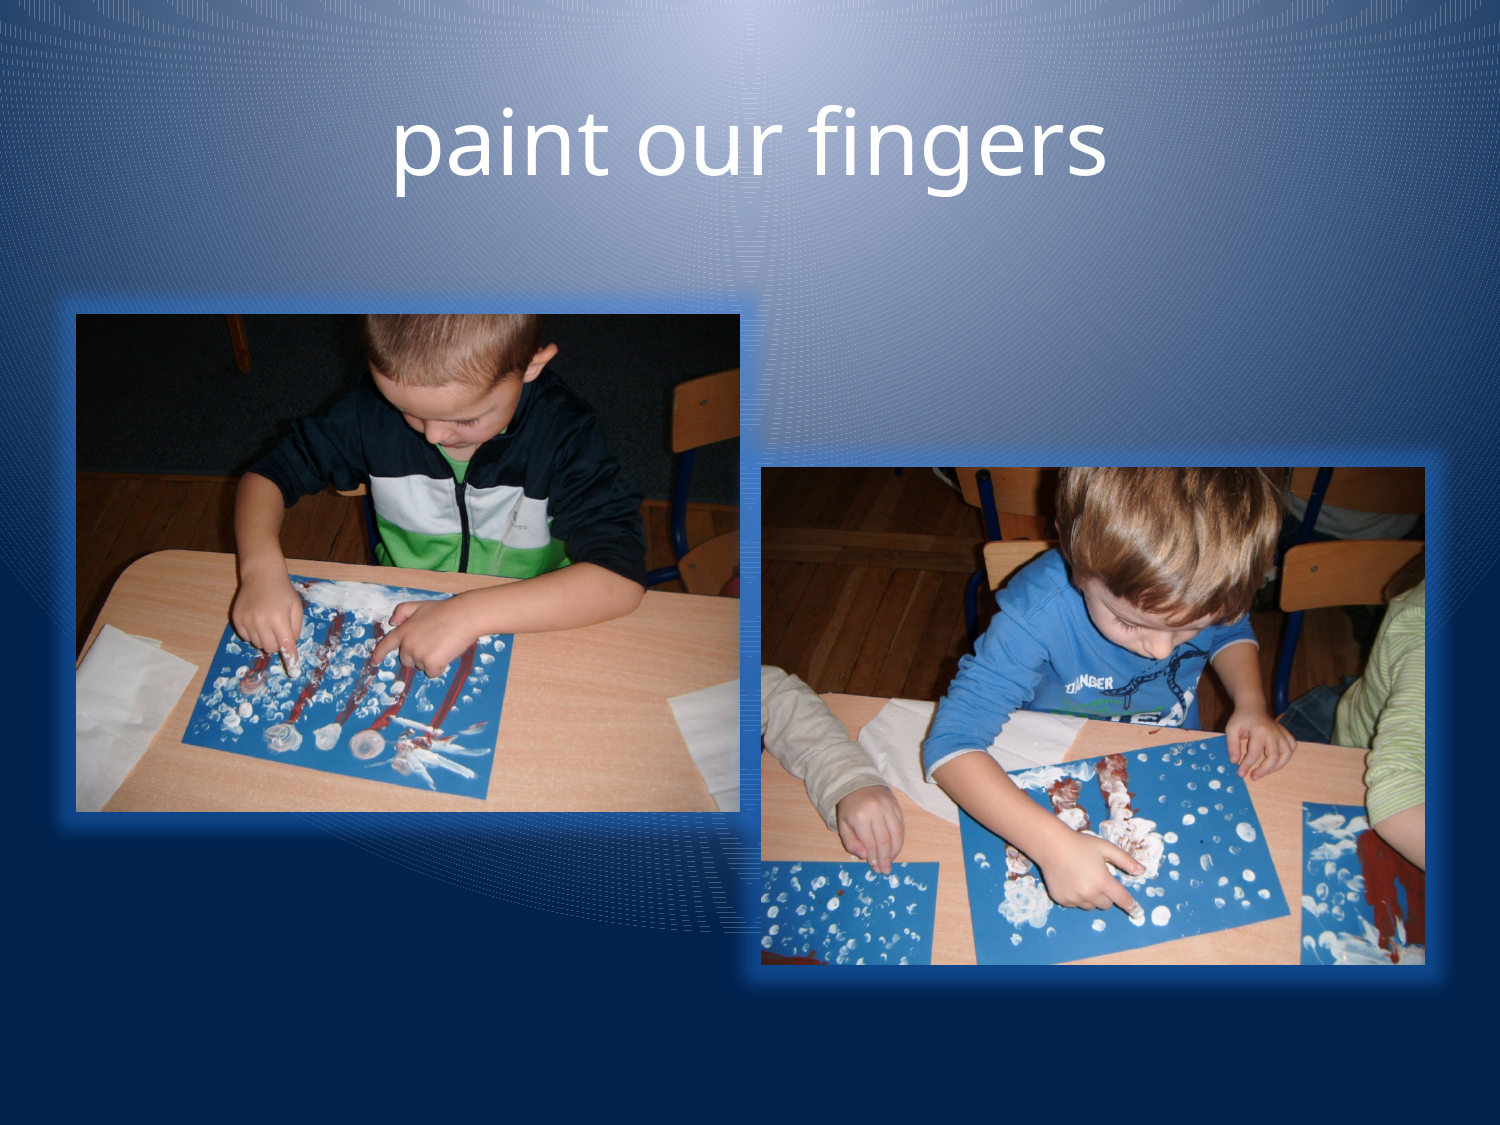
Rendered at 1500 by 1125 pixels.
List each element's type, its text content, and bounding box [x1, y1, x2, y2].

title paint our fingers [74, 44, 1426, 233]
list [761, 467, 1425, 966]
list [76, 314, 740, 812]
